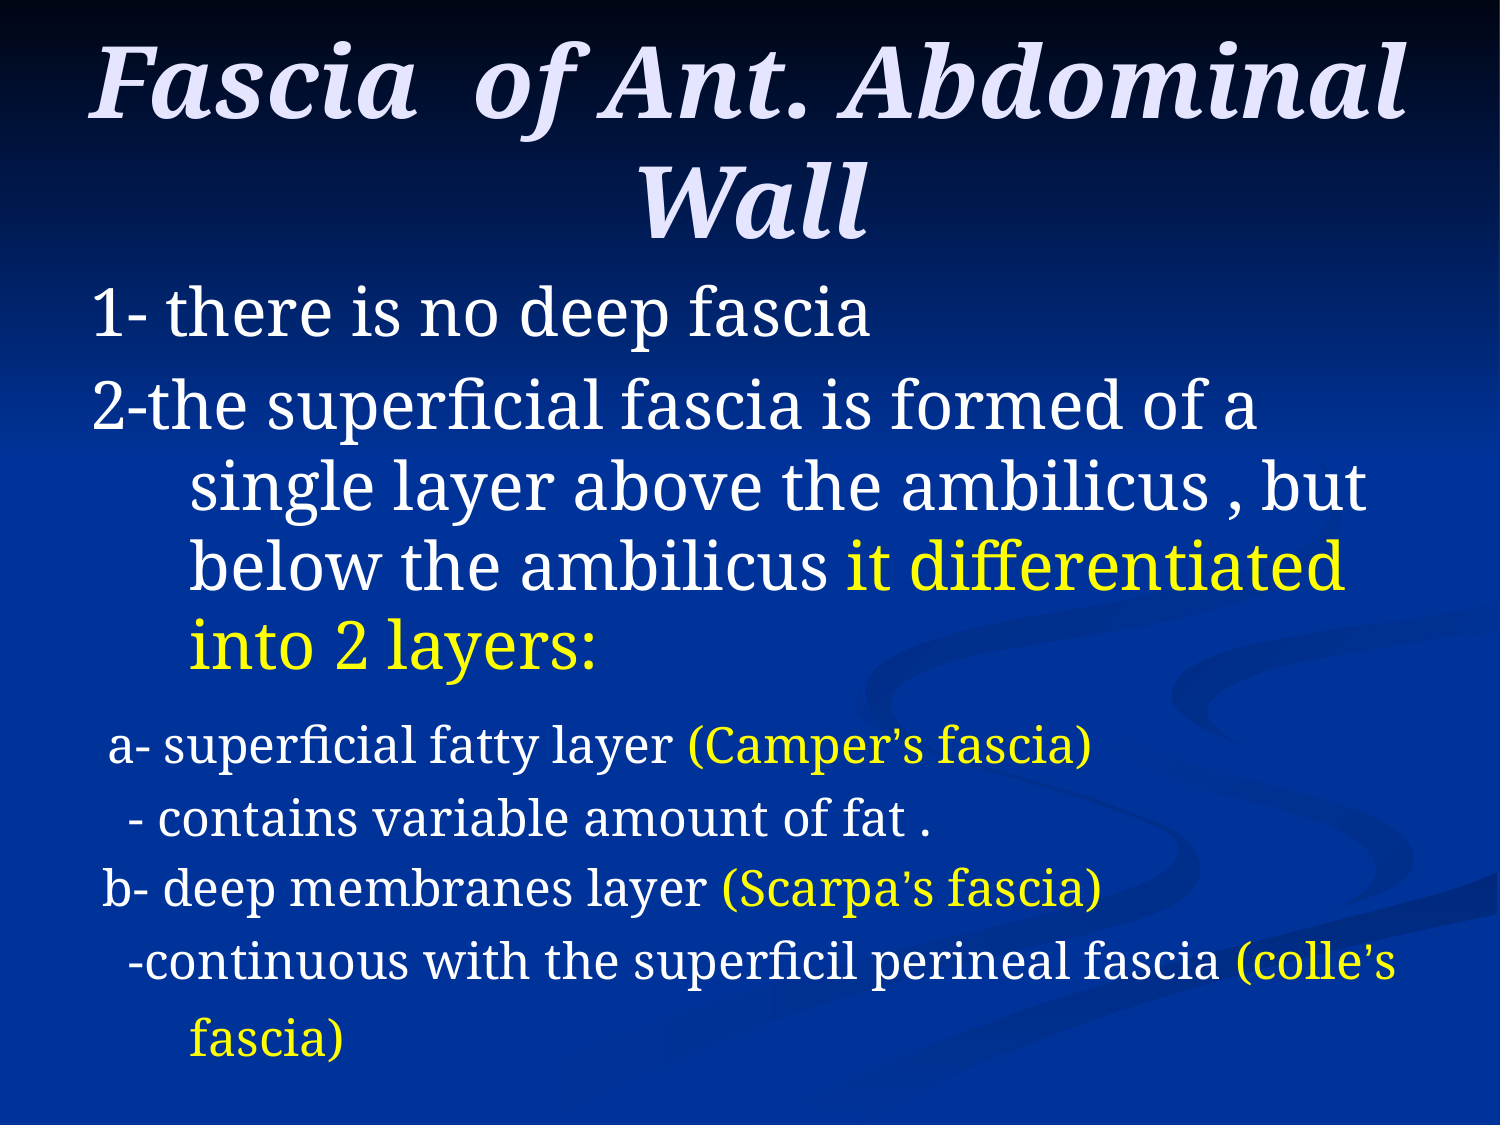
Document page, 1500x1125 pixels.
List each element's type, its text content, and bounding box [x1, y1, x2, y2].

title Fascia of Ant. Abdominal Wall [75, 45, 1425, 233]
list 1- there is no deep fascia 2-the superficial fascia is formed of a single layer above the ambilicus , but below the ambilicus it differentiated into 2 layers: a- superficial fatty layer (Camper’s fascia) - contains variable amount of fat . b- deep membranes layer (Scarpa’s fascia) -continuous with the superficil perineal fascia (colle’s fascia) [75, 262, 1425, 1005]
